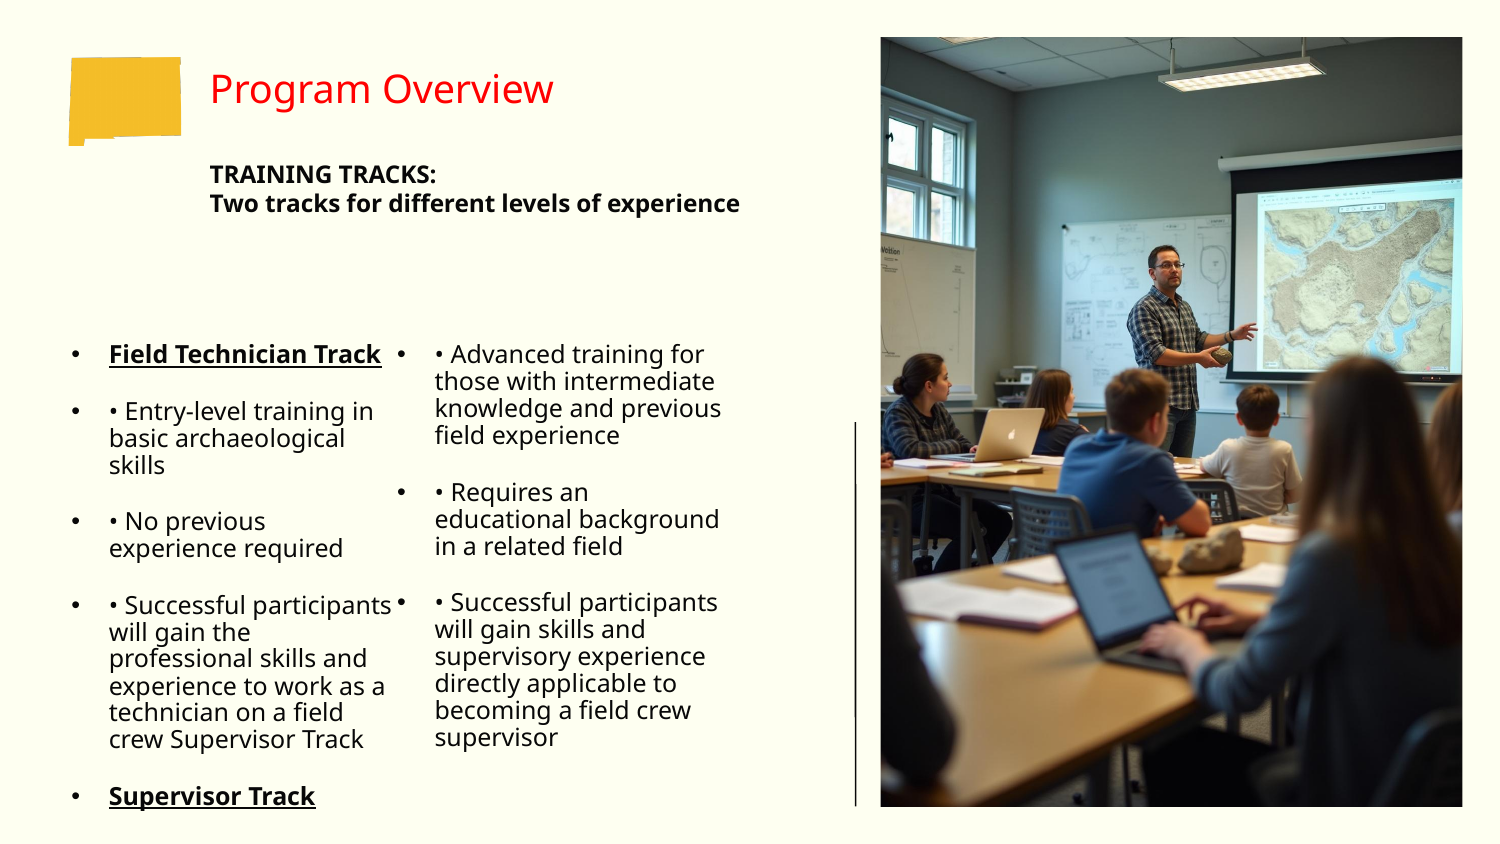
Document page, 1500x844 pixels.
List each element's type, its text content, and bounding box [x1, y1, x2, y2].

list Field Technician Track • Entry-level training in basic archaeological skills • No previous experience required • Successful participants will gain the professional skills and experience to work as a technician on a field crew Supervisor Track Supervisor Track • Advanced training for those with intermediate knowledge and previous field experience • Requires an educational background in a related field • Successful participants will gain skills and supervisory experience directly applicable to becoming a field crew supervisor [56, 327, 739, 833]
picture [68, 57, 182, 146]
title Program Overview TRAINING TRACKS: Two tracks for different levels of experience [194, 48, 790, 285]
picture [880, 37, 1463, 807]
